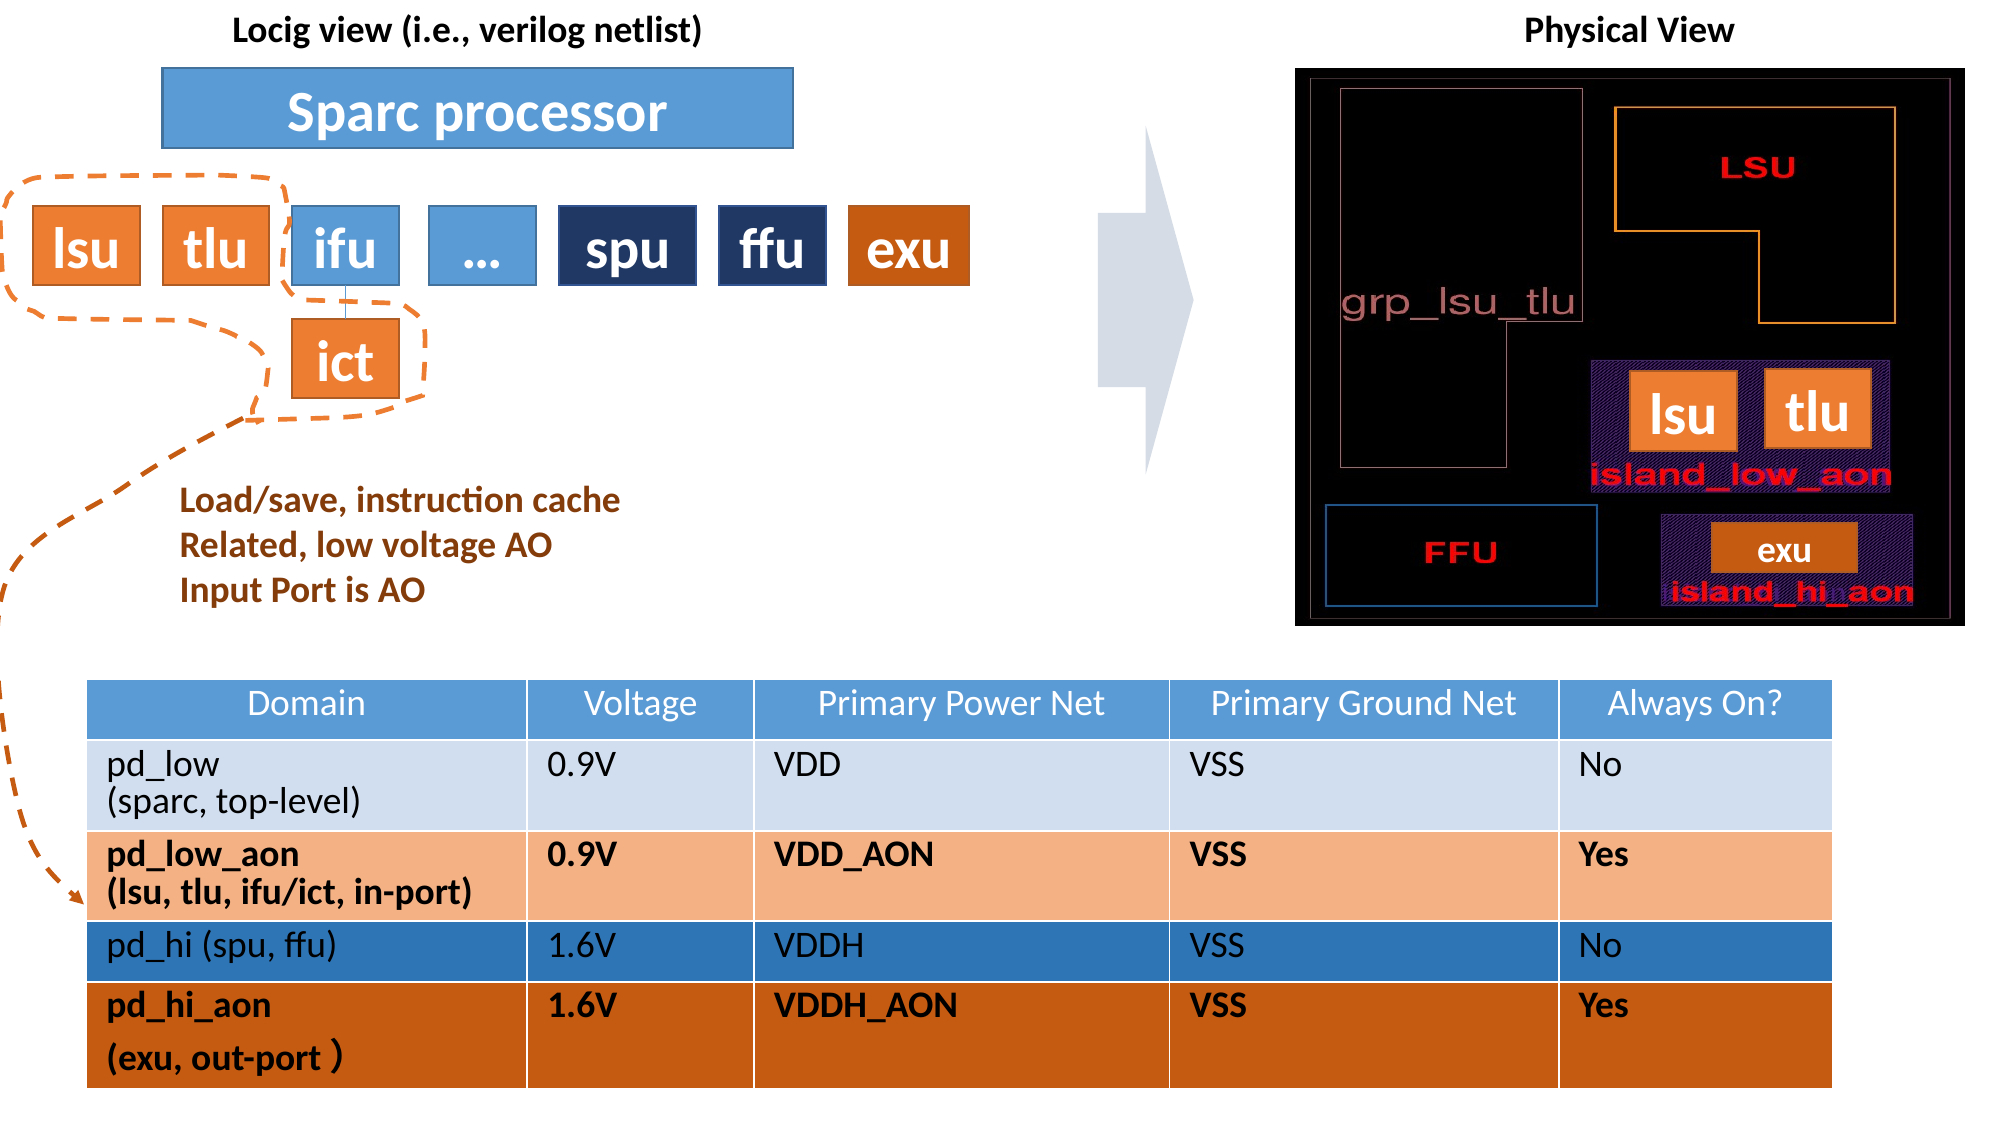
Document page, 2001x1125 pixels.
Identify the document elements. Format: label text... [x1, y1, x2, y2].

text_box Sparc processor [161, 67, 794, 149]
table_header Primary Ground Net [1170, 680, 1558, 739]
text_box Locig view (i.e., verilog netlist) [217, 0, 719, 58]
table_cell VDDH [755, 922, 1169, 981]
table_cell pd_low_aon (lsu, tlu, ifu/ict, in-port) [87, 832, 526, 920]
table_cell No [1560, 741, 1832, 830]
table_cell Yes [1560, 832, 1832, 920]
table_cell VSS [1170, 832, 1558, 920]
table_cell 0.9V [528, 832, 753, 920]
text_box … [428, 205, 537, 286]
table_header Always On? [1560, 680, 1832, 739]
table_cell 1.6V [528, 983, 753, 1088]
text_box ffu [718, 205, 827, 286]
table_header Primary Power Net [755, 680, 1169, 739]
table_header Domain [139, 680, 526, 739]
text_box [1096, 125, 1195, 475]
table_cell pd_hi_aon (exu, out-port） [87, 983, 526, 1088]
text_box Load/save, instruction cache Related, low voltage AO Input Port is AO [164, 467, 645, 618]
table_cell VDD_AON [755, 832, 1169, 920]
text_box ifu [291, 205, 400, 286]
table_cell pd_low (sparc, top-level) [109, 741, 526, 830]
table_cell 1.6V [528, 922, 753, 981]
text_box [0, 173, 427, 427]
table_cell VSS [1170, 922, 1558, 981]
text_box exu [848, 205, 970, 286]
table_cell Yes [1560, 983, 1832, 1088]
text_box Physical View [1509, 0, 1751, 58]
text_box [0, 417, 244, 905]
table_cell VSS [1170, 741, 1558, 830]
table_cell No [1560, 922, 1832, 981]
table_cell VDDH_AON [755, 983, 1169, 1088]
picture [1295, 68, 1965, 626]
table_cell VSS [1170, 983, 1558, 1088]
table_cell VDD [755, 741, 1169, 830]
table_cell 0.9V [528, 741, 753, 830]
table_header Voltage [528, 680, 753, 739]
table_cell pd_hi (spu, ffu) [87, 922, 526, 981]
text_box spu [558, 205, 697, 286]
